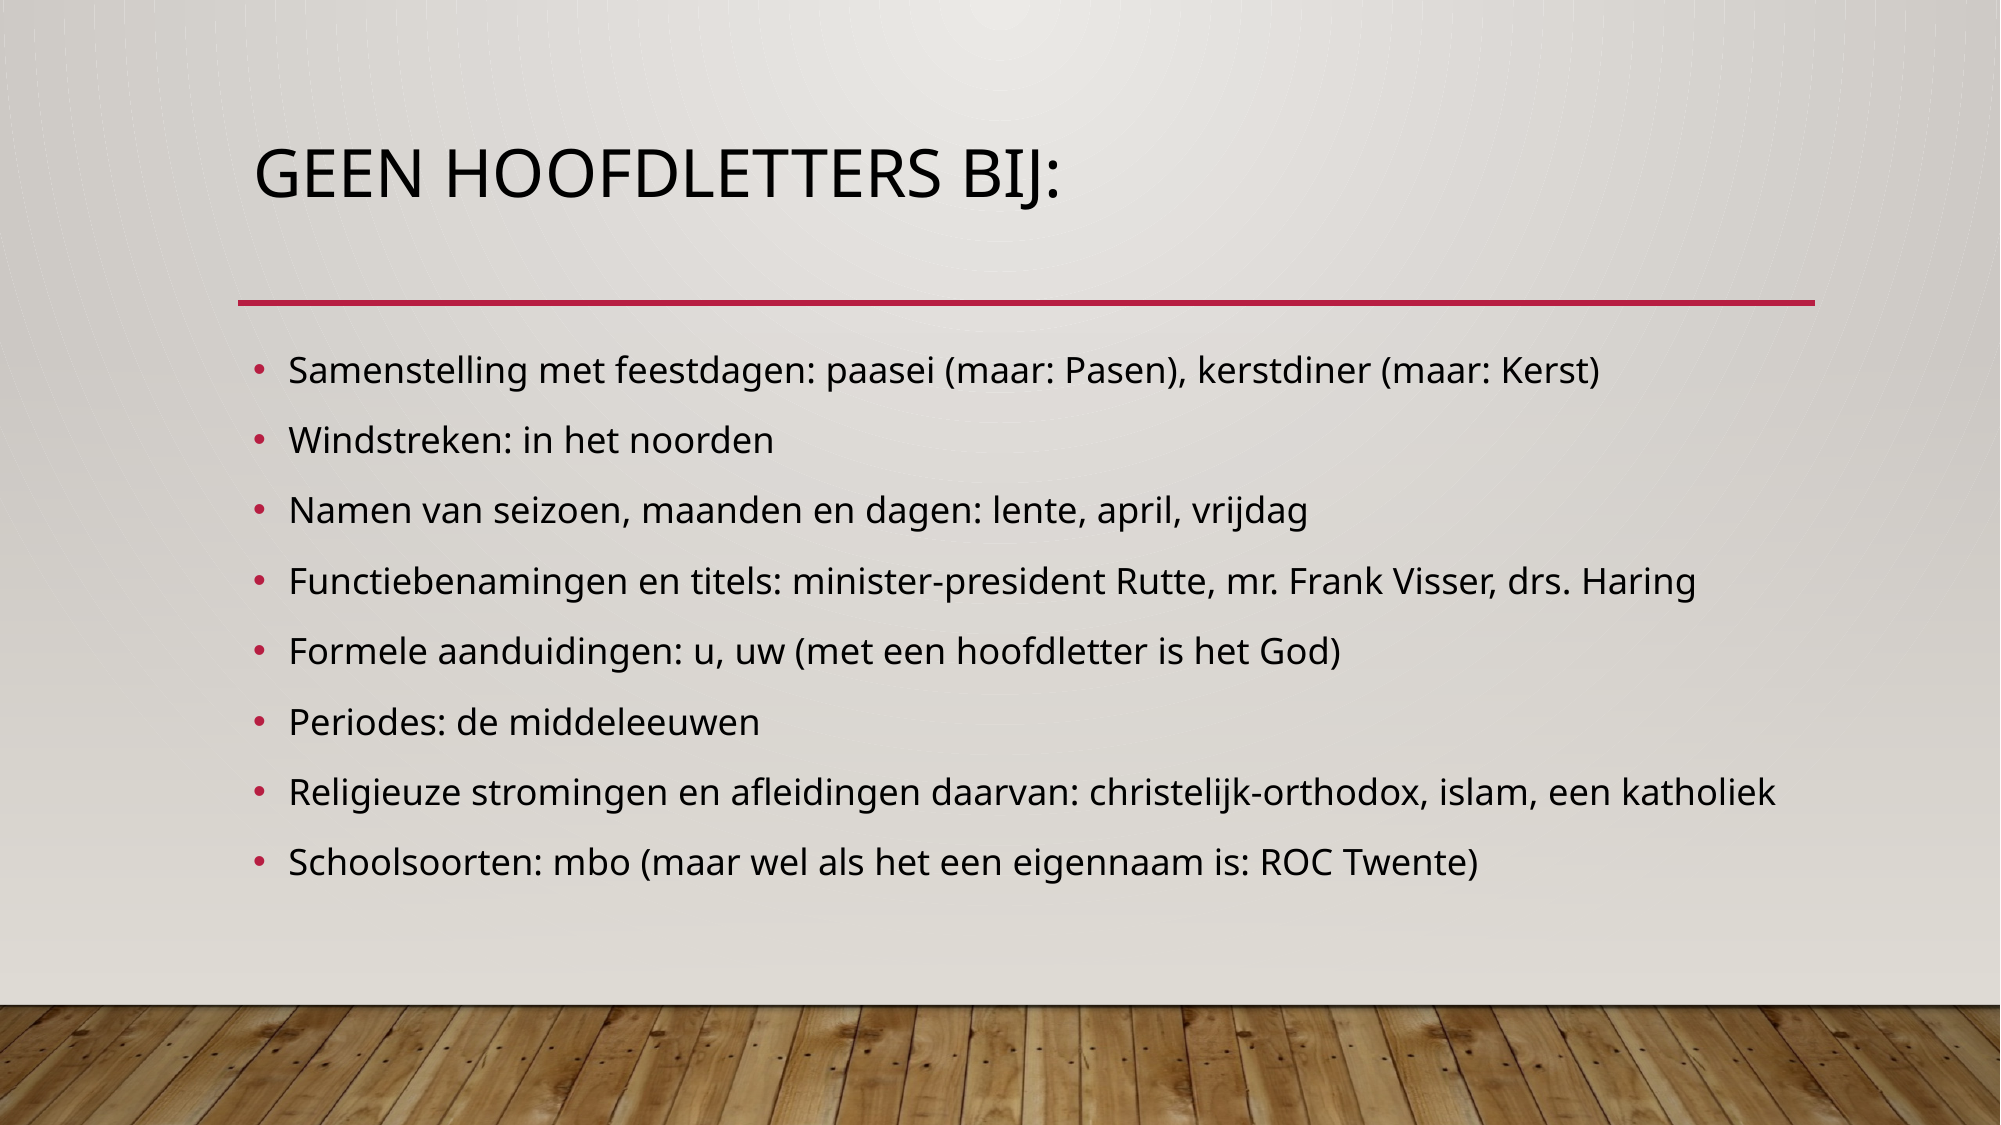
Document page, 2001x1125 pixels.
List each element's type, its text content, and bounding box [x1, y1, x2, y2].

picture [0, 1005, 2000, 1125]
title Geen hoofdletters bij: [238, 131, 1814, 305]
list Samenstelling met feestdagen: paasei (maar: Pasen), kerstdiner (maar: Kerst) Windstreken: in het noorden Namen van seizoen, maanden en dagen: lente, april, vrijdag Functiebenamingen en titels: minister-president Rutte, mr. Frank Visser, drs. Haring Formele aanduidingen: u, uw (met een hoofdletter is het God) Periodes: de middeleeuwen Religieuze stromingen en afleidingen daarvan: christelijk-orthodox, islam, een katholiek Schoolsoorten: mbo (maar wel als het een eigennaam is: ROC Twente) [238, 330, 1814, 897]
